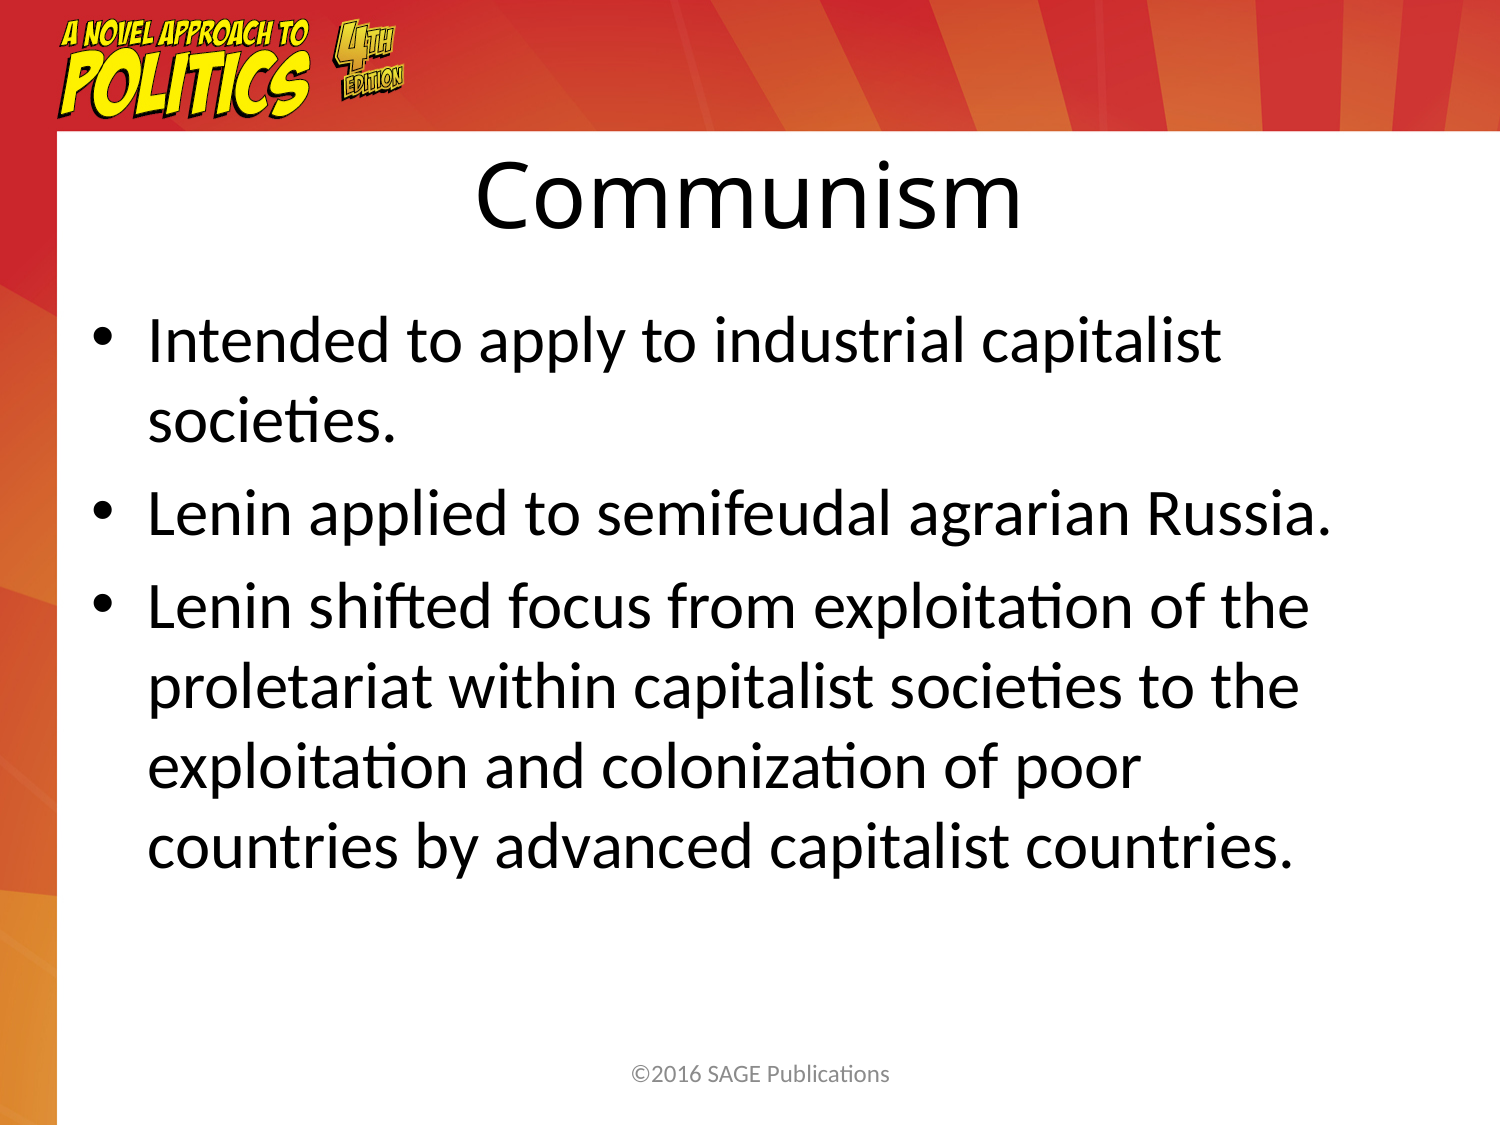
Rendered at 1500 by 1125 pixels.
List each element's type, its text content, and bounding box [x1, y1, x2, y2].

title Communism [75, 104, 1425, 280]
picture [0, 0, 1500, 1125]
list Intended to apply to industrial capitalist societies. Lenin applied to semifeudal agrarian Russia. Lenin shifted focus from exploitation of the proletariat within capitalist societies to the exploitation and colonization of poor countries by advanced capitalist countries. [76, 288, 1427, 1064]
